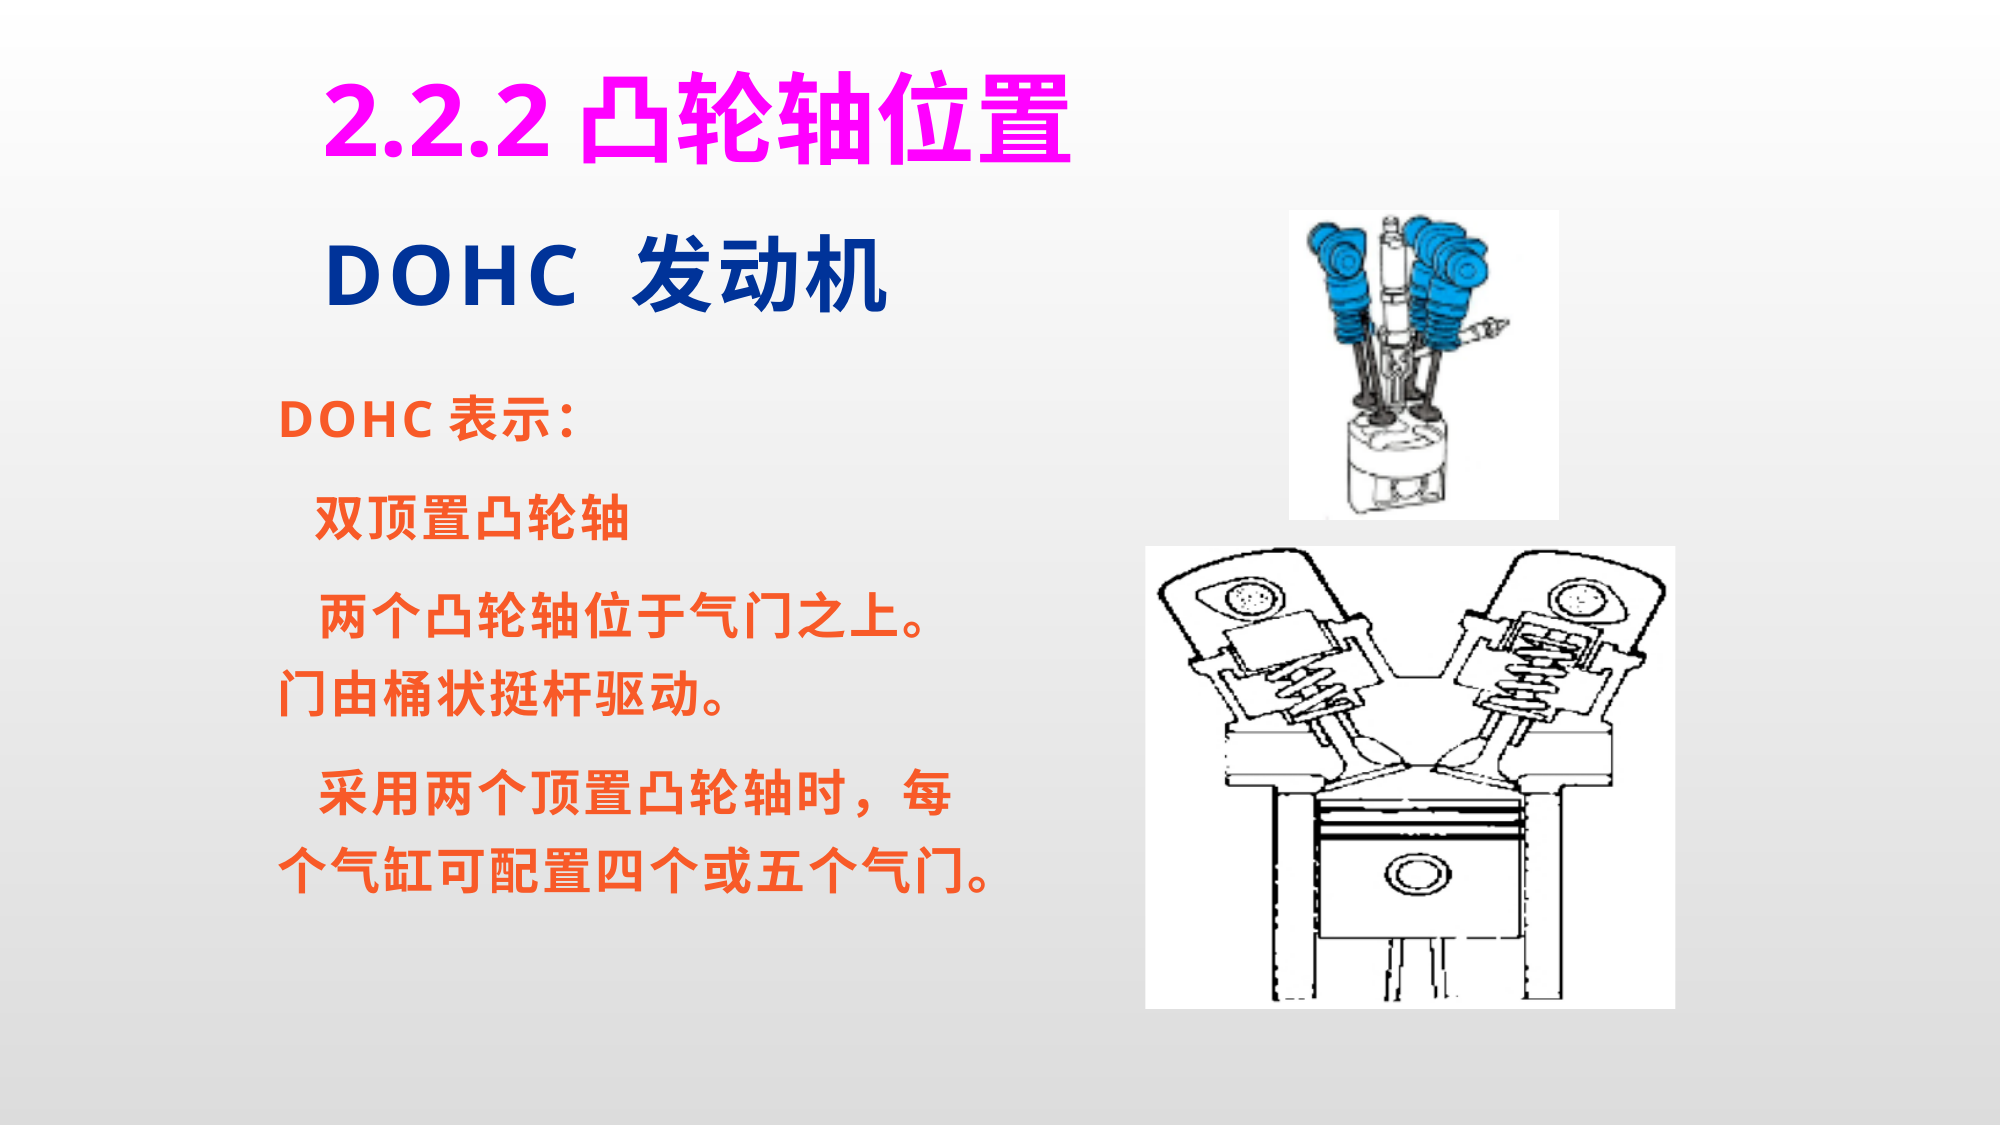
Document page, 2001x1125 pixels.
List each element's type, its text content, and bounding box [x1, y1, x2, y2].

title DOHC 发动机 [307, 178, 1200, 366]
list DOHC表示： 双顶置凸轮轴 两个凸轮轴位于气门之上。门由桶状挺杆驱动。 采用两个顶置凸轮轴时，每个气缸可配置四个或五个气门。 [262, 361, 1004, 941]
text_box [1145, 545, 1676, 1009]
text_box 2.2.2凸轮轴位置 [307, 23, 1583, 211]
picture [1289, 210, 1559, 521]
